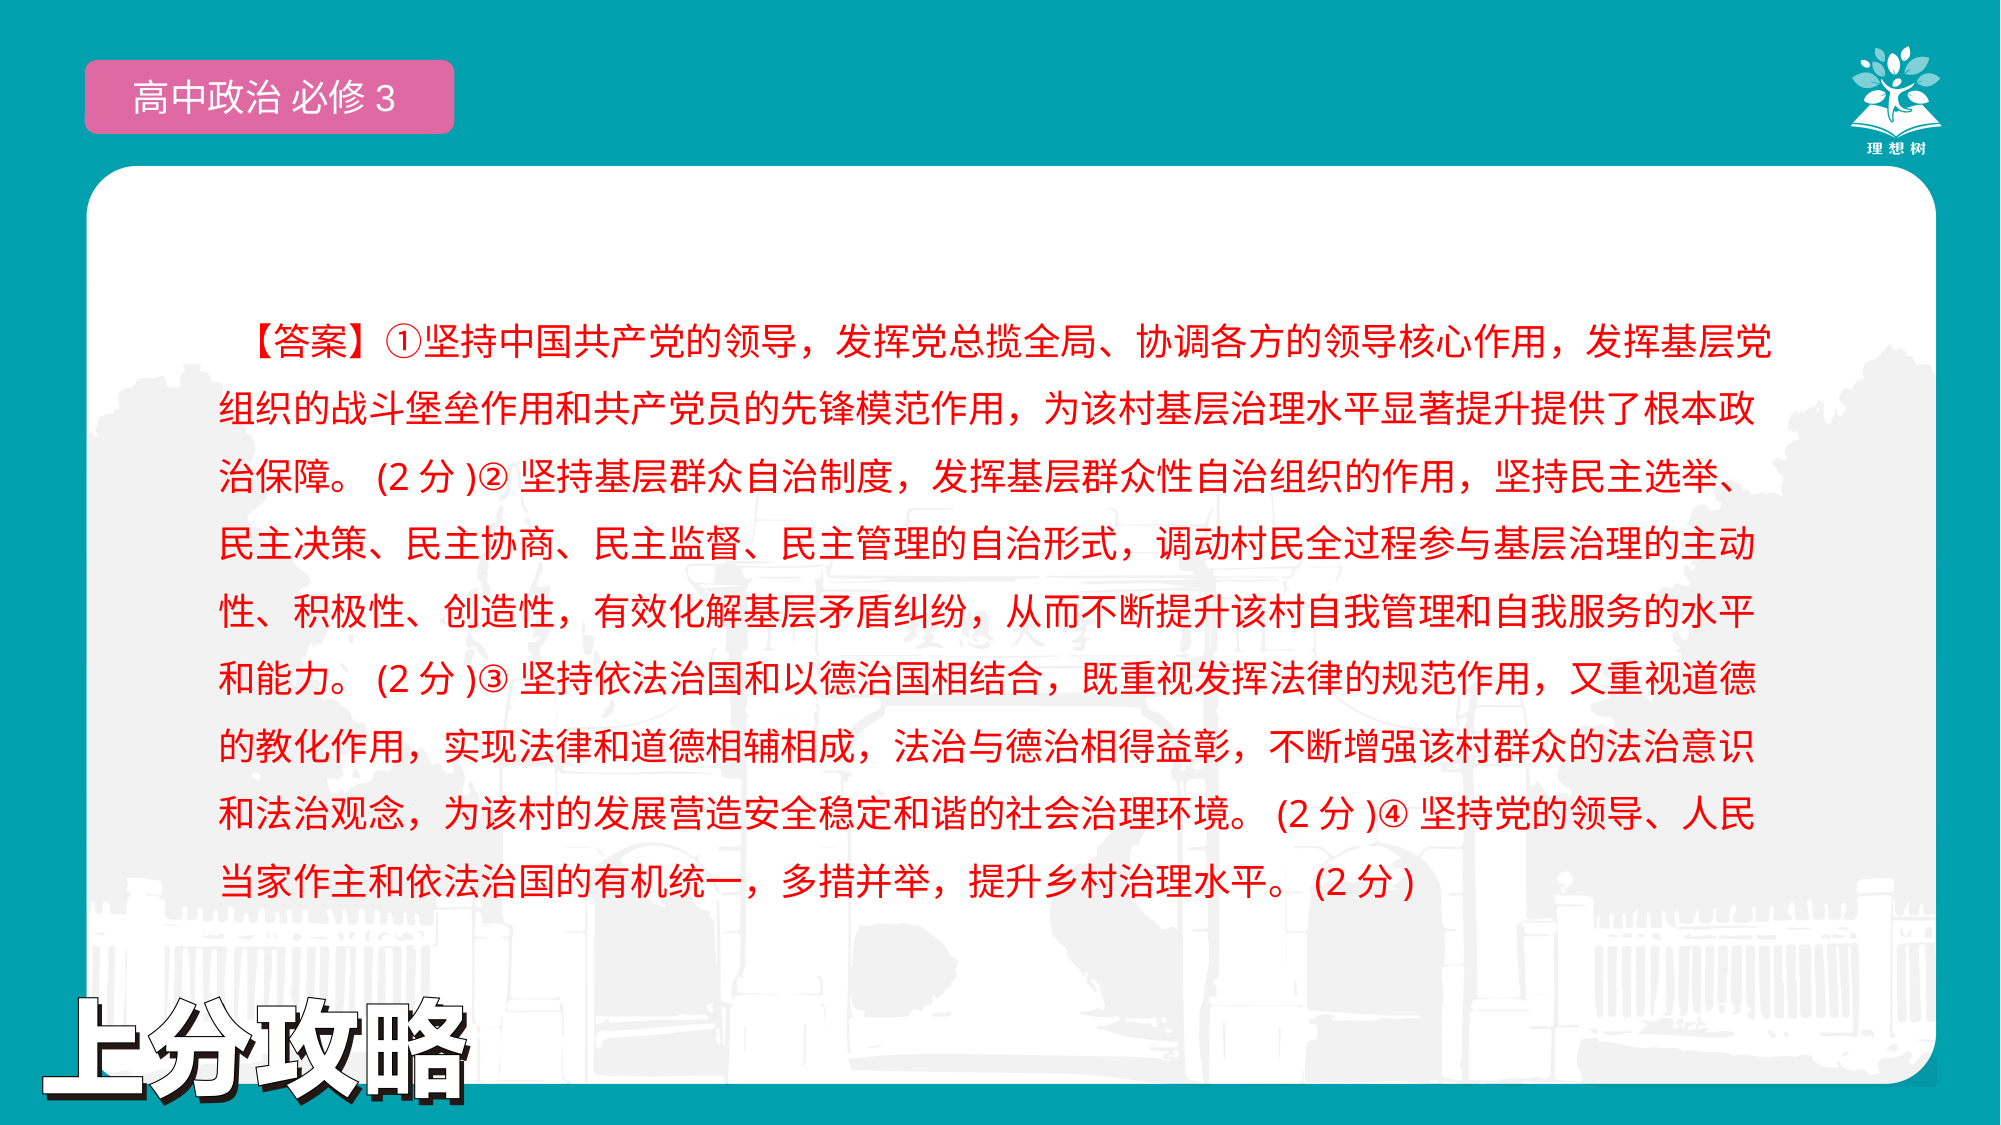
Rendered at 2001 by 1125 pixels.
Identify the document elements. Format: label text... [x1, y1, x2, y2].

picture [0, 0, 2001, 1125]
text_box 高中政治 必修3 [83, 58, 456, 135]
text_box 【答案】①坚持中国共产党的领导，发挥党总揽全局、协调各方的领导核心作用，发挥基层党组织的战斗堡垒作用和共产党员的先锋模范作用，为该村基层治理水平显著提升提供了根本政治保障。(2分)②坚持基层群众自治制度，发挥基层群众性自治组织的作用，坚持民主选举、民主决策、民主协商、民主监督、民主管理的自治形式，调动村民全过程参与基层治理的主动性、积极性、创造性，有效化解基层矛盾纠纷，从而不断提升该村自我管理和自我服务的水平和能力。(2分)③坚持依法治国和以德治国相结合，既重视发挥法律的规范作用，又重视道德的教化作用，实现法律和道德相辅相成，法治与德治相得益彰，不断增强该村群众的法治意识和法治观念，为该村的发展营造安全稳定和谐的社会治理环境。(2分)④坚持党的领导、人民当家作主和依法治国的有机统一，多措并举，提升乡村治理水平。(2分) [203, 287, 1797, 838]
